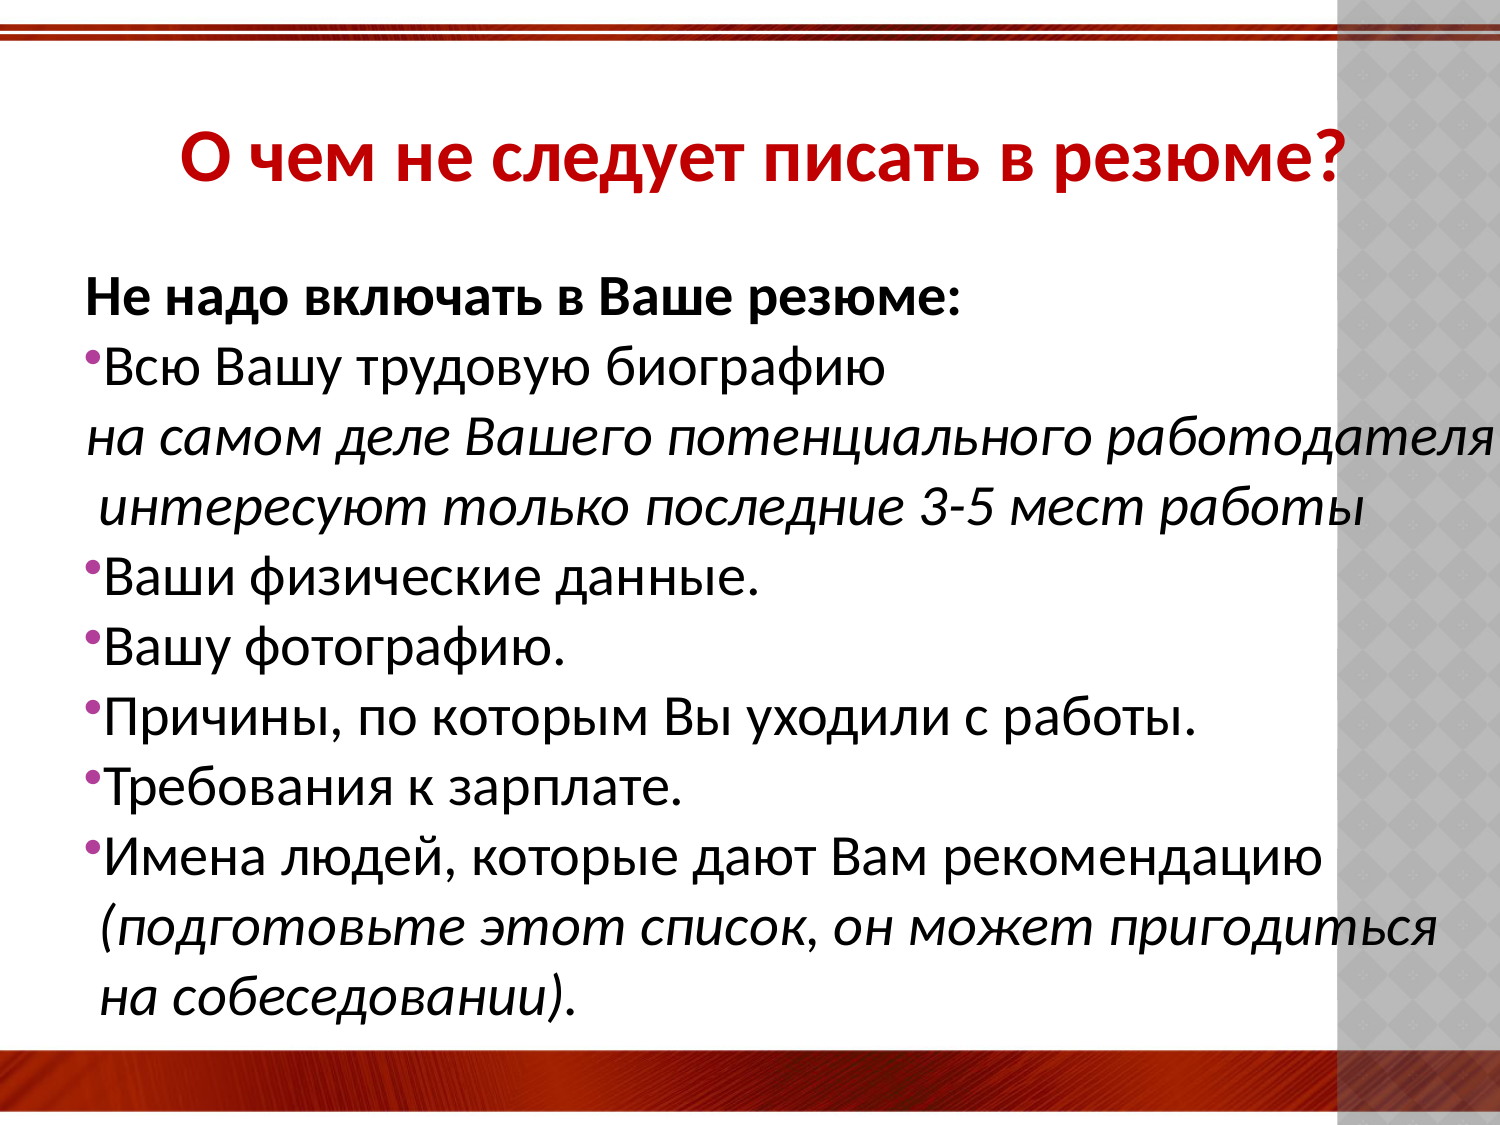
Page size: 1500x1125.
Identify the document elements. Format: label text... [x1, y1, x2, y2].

footer [301, 1024, 1235, 1103]
title О чем не следует писать в резюме? [82, 82, 1432, 249]
picture [0, 0, 1500, 249]
list Не надо включать в Ваше резюме: Всю Вашу трудовую биографию на самом деле Вашего потенциального работодателя интересуют только последние 3-5 мест работы Ваши физические данные. Вашу фотографию. Причины, по которым Вы уходили с работы. Требования к зарплате. Имена людей, которые дают Вам рекомендацию (подготовьте этот список, он может пригодиться на собеседовании). [0, 249, 1500, 1035]
picture [0, 1035, 1500, 1125]
